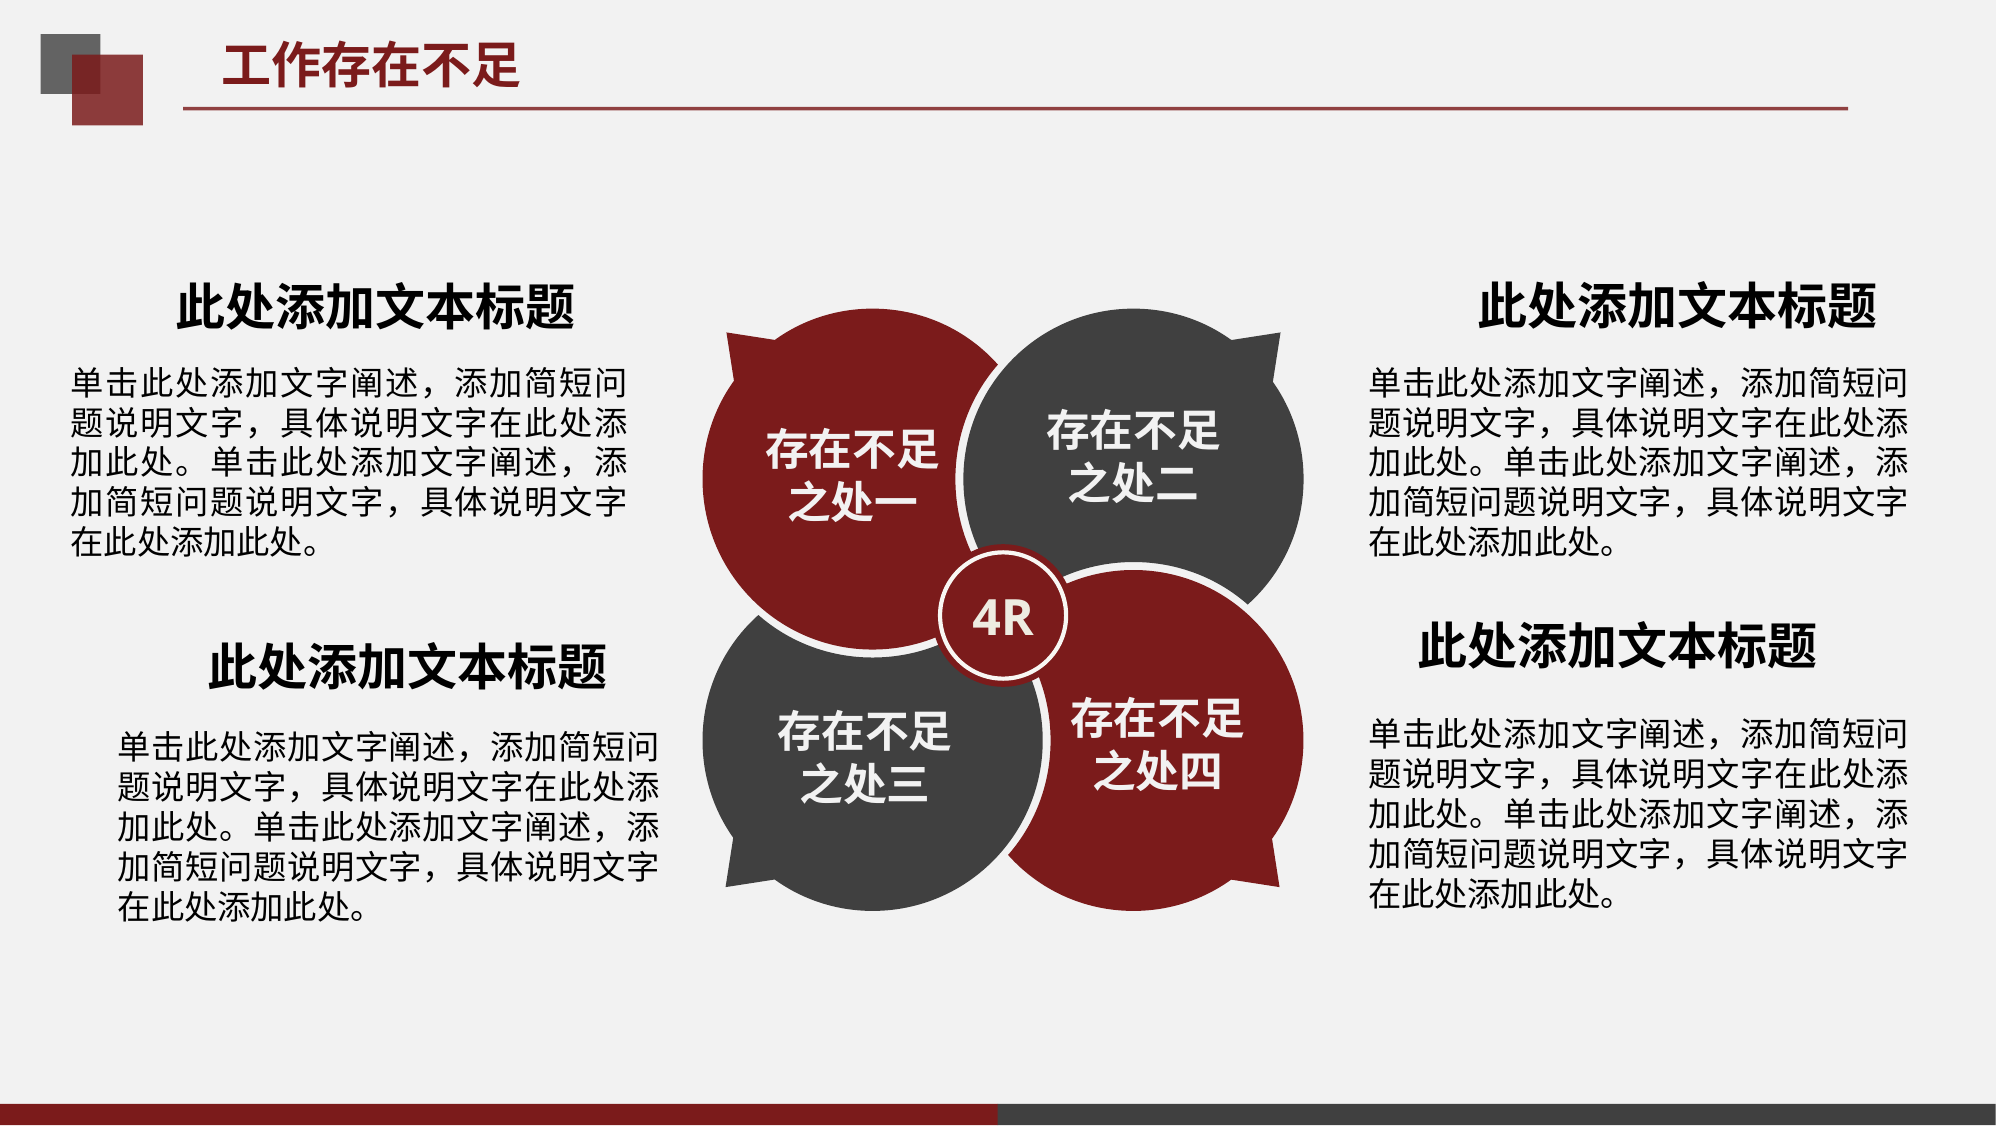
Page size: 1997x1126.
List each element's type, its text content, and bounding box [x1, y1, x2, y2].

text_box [702, 308, 1304, 912]
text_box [1367, 607, 1911, 916]
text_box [117, 627, 661, 929]
text_box 工作存在不足 [206, 25, 668, 101]
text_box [1367, 267, 1911, 565]
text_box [70, 267, 629, 605]
